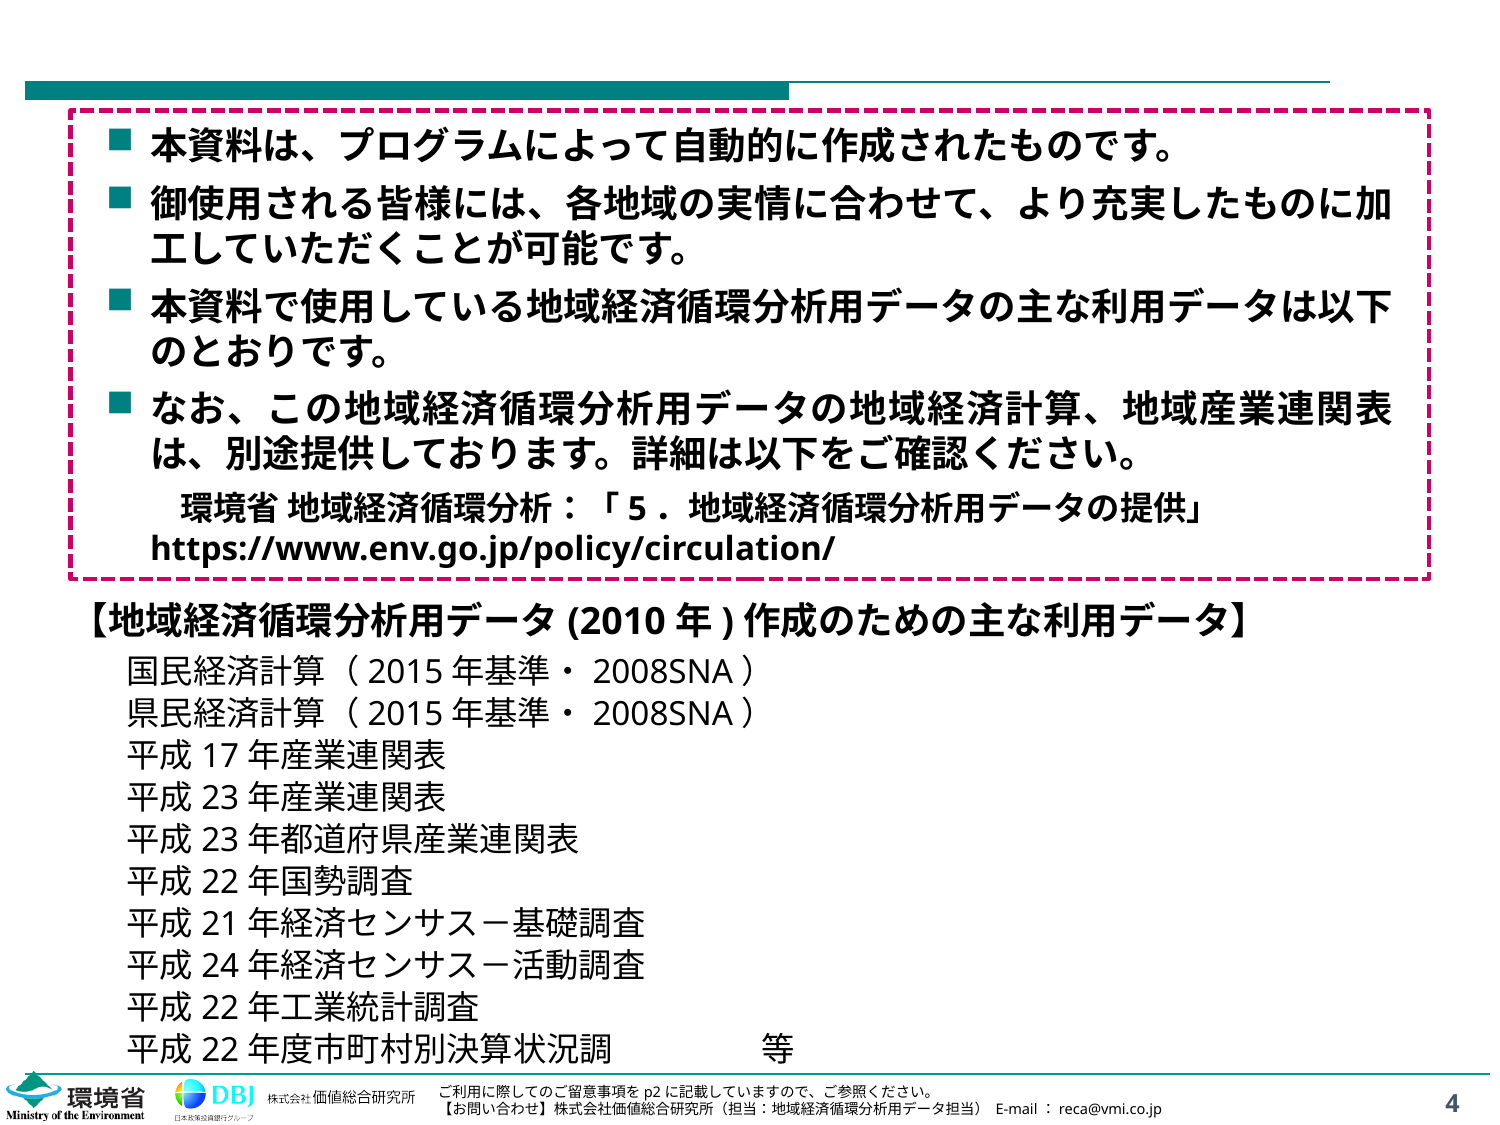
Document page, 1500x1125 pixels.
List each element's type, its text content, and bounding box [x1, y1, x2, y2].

picture [2, 1071, 148, 1125]
slide_number 4 [1408, 1080, 1497, 1122]
text_box 【地域経済循環分析用データ(2010年)作成のための主な利用データ】 [56, 589, 1432, 650]
text_box 国民経済計算（2015年基準・2008SNA） 県民経済計算（2015年基準・2008SNA） 平成17年産業連関表 平成23年産業連関表 平成23年都道府県産業連関表 平成22年国勢調査 平成21年経済センサス－基礎調査 平成24年経済センサス－活動調査 平成22年工業統計調査 平成22年度市町村別決算状況調 等 [112, 642, 1175, 1076]
picture [171, 1076, 419, 1125]
text_box 本資料は、プログラムによって自動的に作成されたものです。 御使用される皆様には、各地域の実情に合わせて、より充実したものに加工していただくことが可能です。 本資料で使用している地域経済循環分析用データの主な利用データは以下のとおりです。 なお、この地域経済循環分析用データの地域経済計算、地域産業連関表は、別途提供しております。詳細は以下をご確認ください。 環境省 地域経済循環分析：「5．地域経済循環分析用データの提供」 https://www.env.go.jp/policy/circulation/ [70, 110, 1430, 580]
